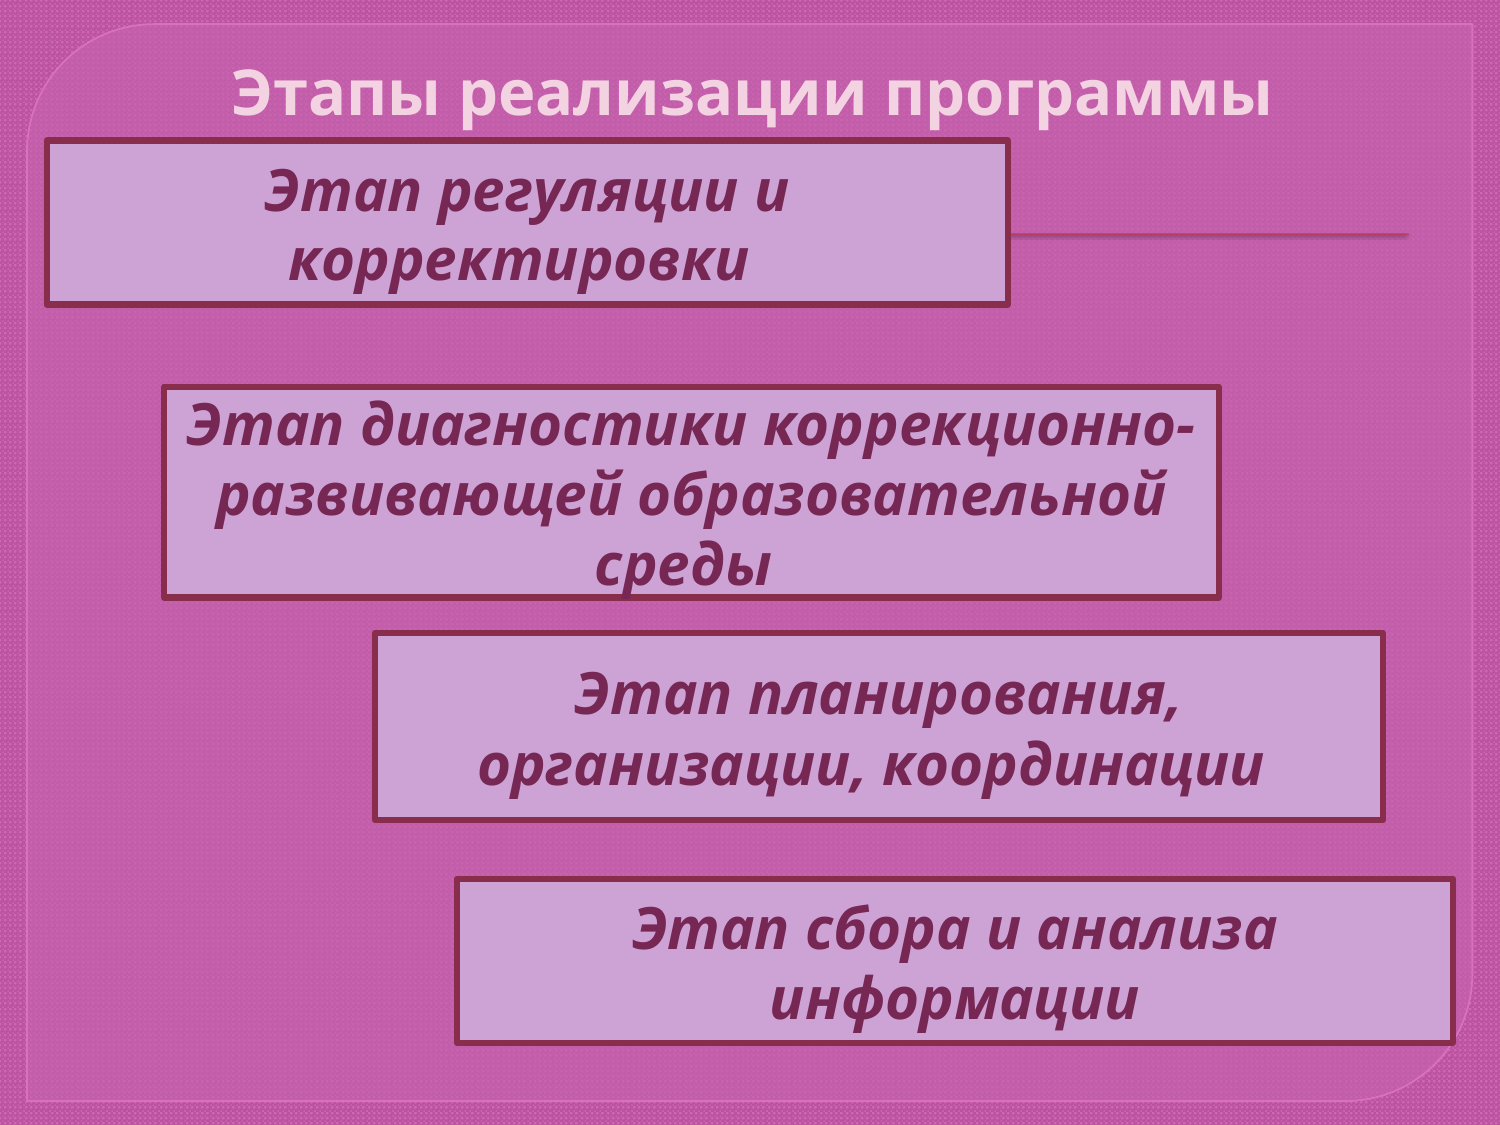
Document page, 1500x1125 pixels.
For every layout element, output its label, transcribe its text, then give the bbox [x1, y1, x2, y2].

text_box Этап сбора и анализа информации [454, 876, 1456, 1046]
text_box Этап диагностики коррекционно-развивающей образовательной среды [161, 384, 1222, 601]
text_box Этап планирования, организации, координации [372, 630, 1386, 823]
title Этапы реализации программы [75, 41, 1425, 211]
text_box Этап регуляции и корректировки [44, 137, 1011, 308]
